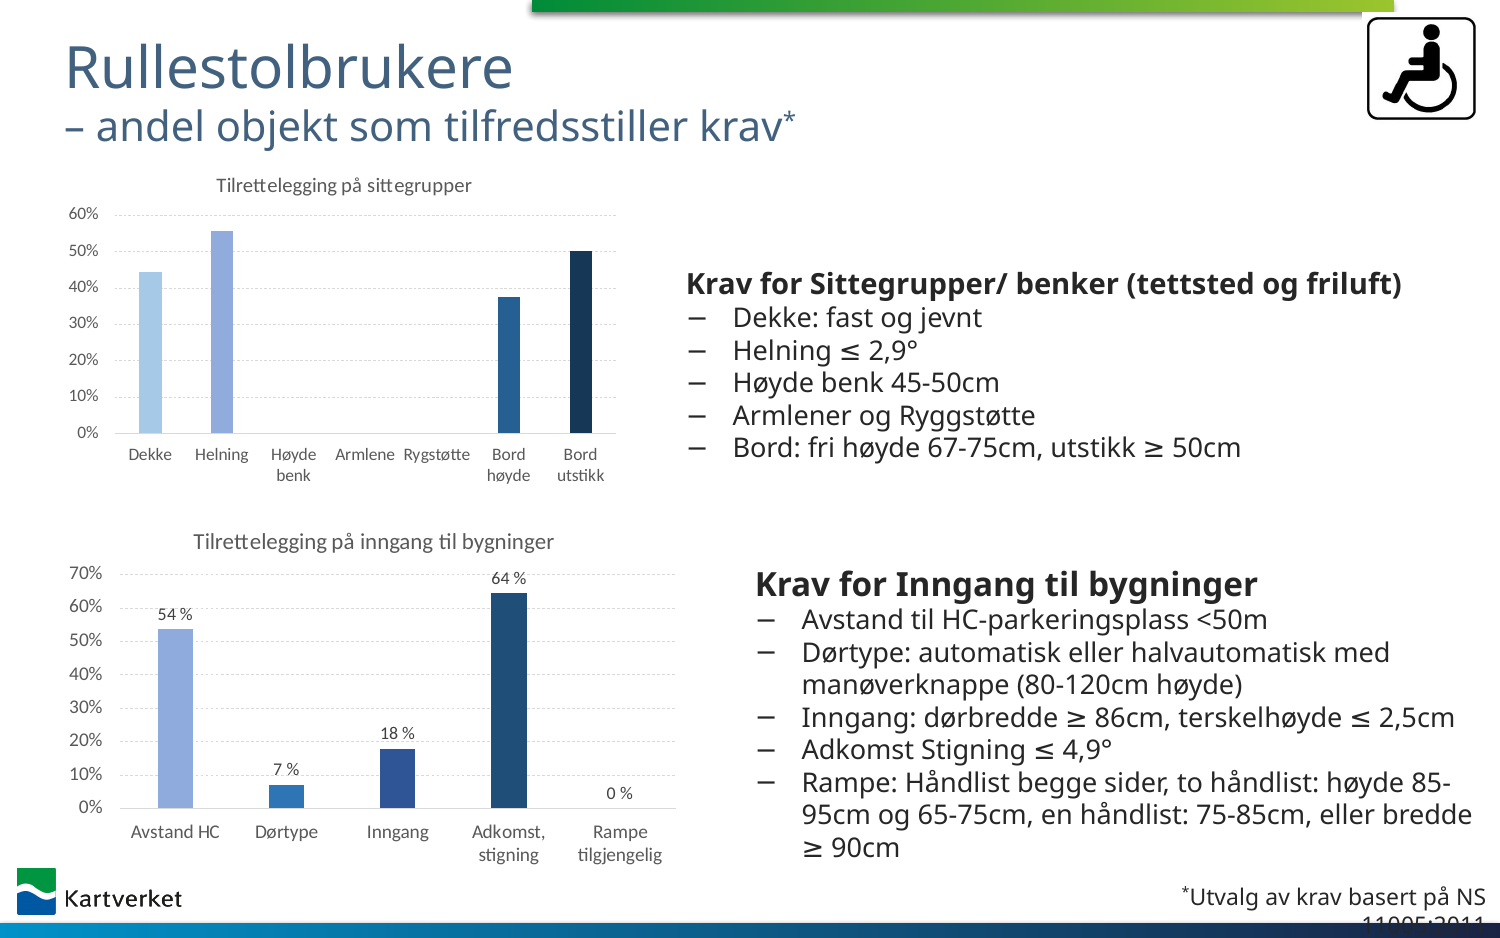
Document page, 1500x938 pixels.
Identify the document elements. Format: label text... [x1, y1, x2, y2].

picture [62, 166, 626, 492]
text_box *Utvalg av krav basert på NS 11005:2011 [1068, 873, 1500, 938]
picture [1362, 12, 1481, 126]
text_box Krav for Inngang til bygninger Avstand til HC-parkeringsplass <50m Dørtype: automatisk eller halvautomatisk med manøverknappe (80-120cm høyde) Inngang: dørbredde ≥ 86cm, terskelhøyde ≤ 2,5cm Adkomst Stigning ≤ 4,9° Rampe: Håndlist begge sider, to håndlist: høyde 85-95cm og 65-75cm, en håndlist: 75-85cm, eller bredde ≥ 90cm [740, 555, 1491, 870]
picture [62, 520, 687, 874]
text_box Rullestolbrukere – andel objekt som tilfredsstiller krav* [49, 25, 1431, 158]
text_box Krav for Sittegrupper/ benker (tettsted og friluft) Dekke: fast og jevnt Helning ≤ 2,9° Høyde benk 45-50cm Armlener og Ryggstøtte Bord: fri høyde 67-75cm, utstikk ≥ 50cm [670, 258, 1418, 471]
